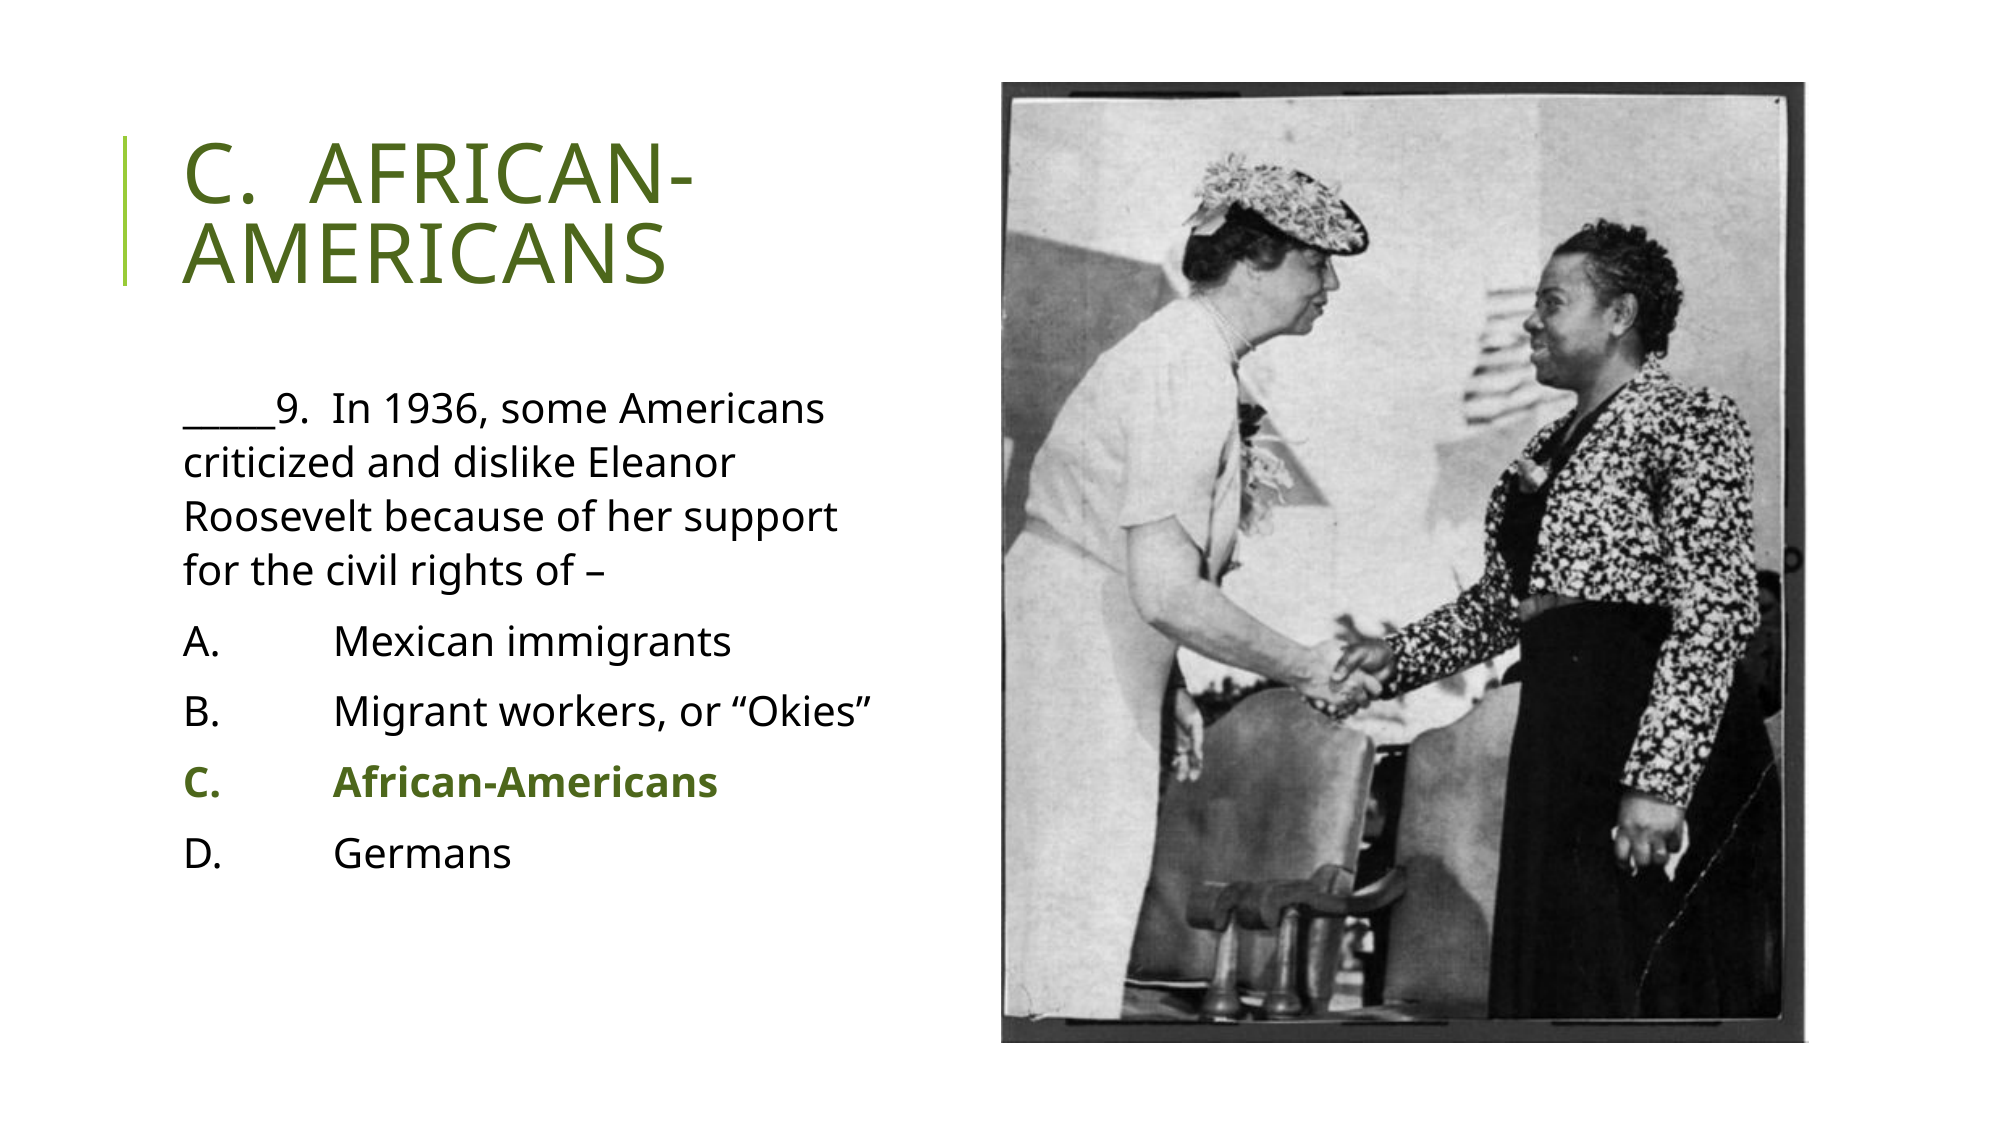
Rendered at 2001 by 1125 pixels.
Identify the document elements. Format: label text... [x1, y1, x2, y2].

title C. African-Americans [168, 77, 888, 363]
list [1001, 82, 1809, 1043]
list _____9. In 1936, some Americans criticized and dislike Eleanor Roosevelt because of her support for the civil rights of – A. Mexican immigrants B. Migrant workers, or “Okies” C. African-Americans D. Germans [168, 370, 888, 988]
